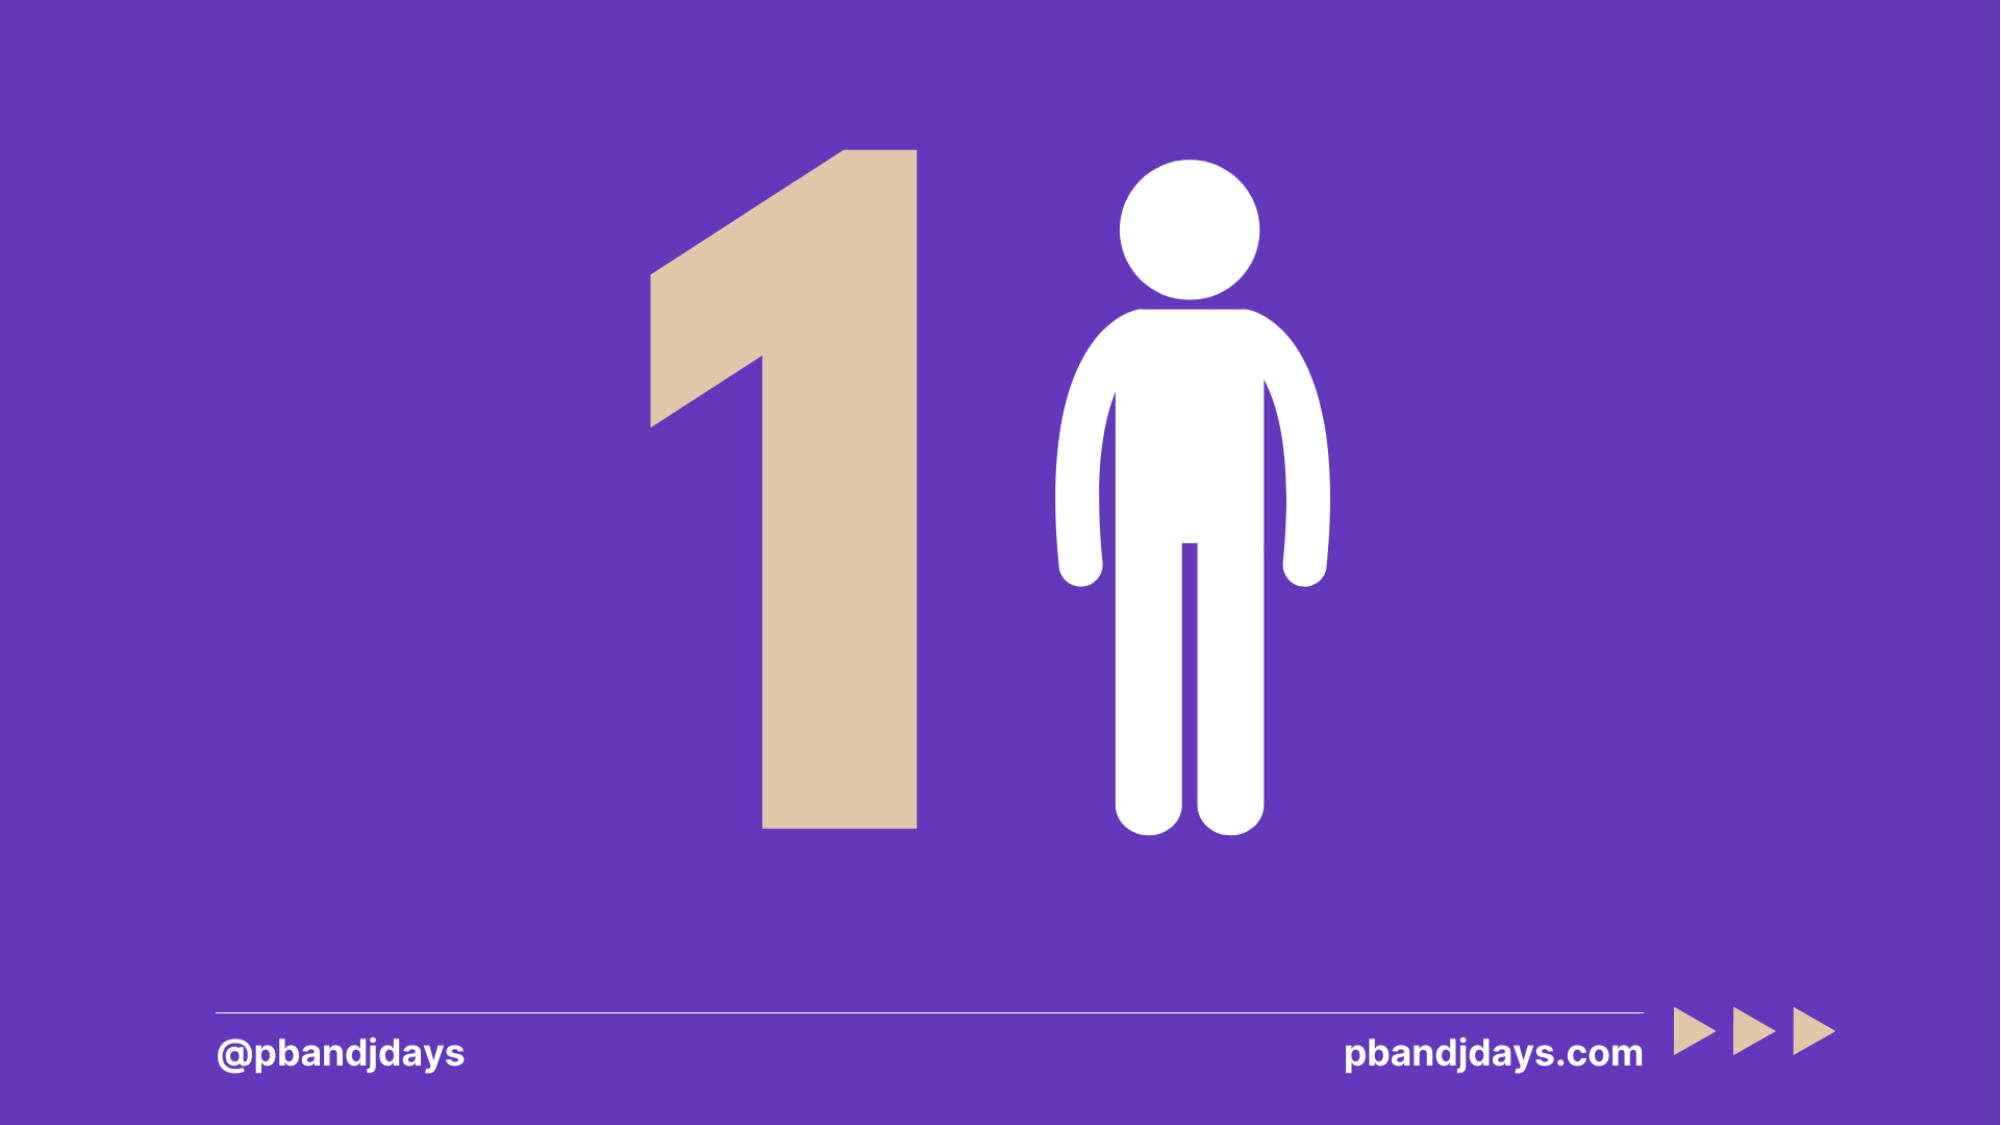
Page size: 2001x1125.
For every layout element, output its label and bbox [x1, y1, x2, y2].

list [0, 0, 2000, 1125]
